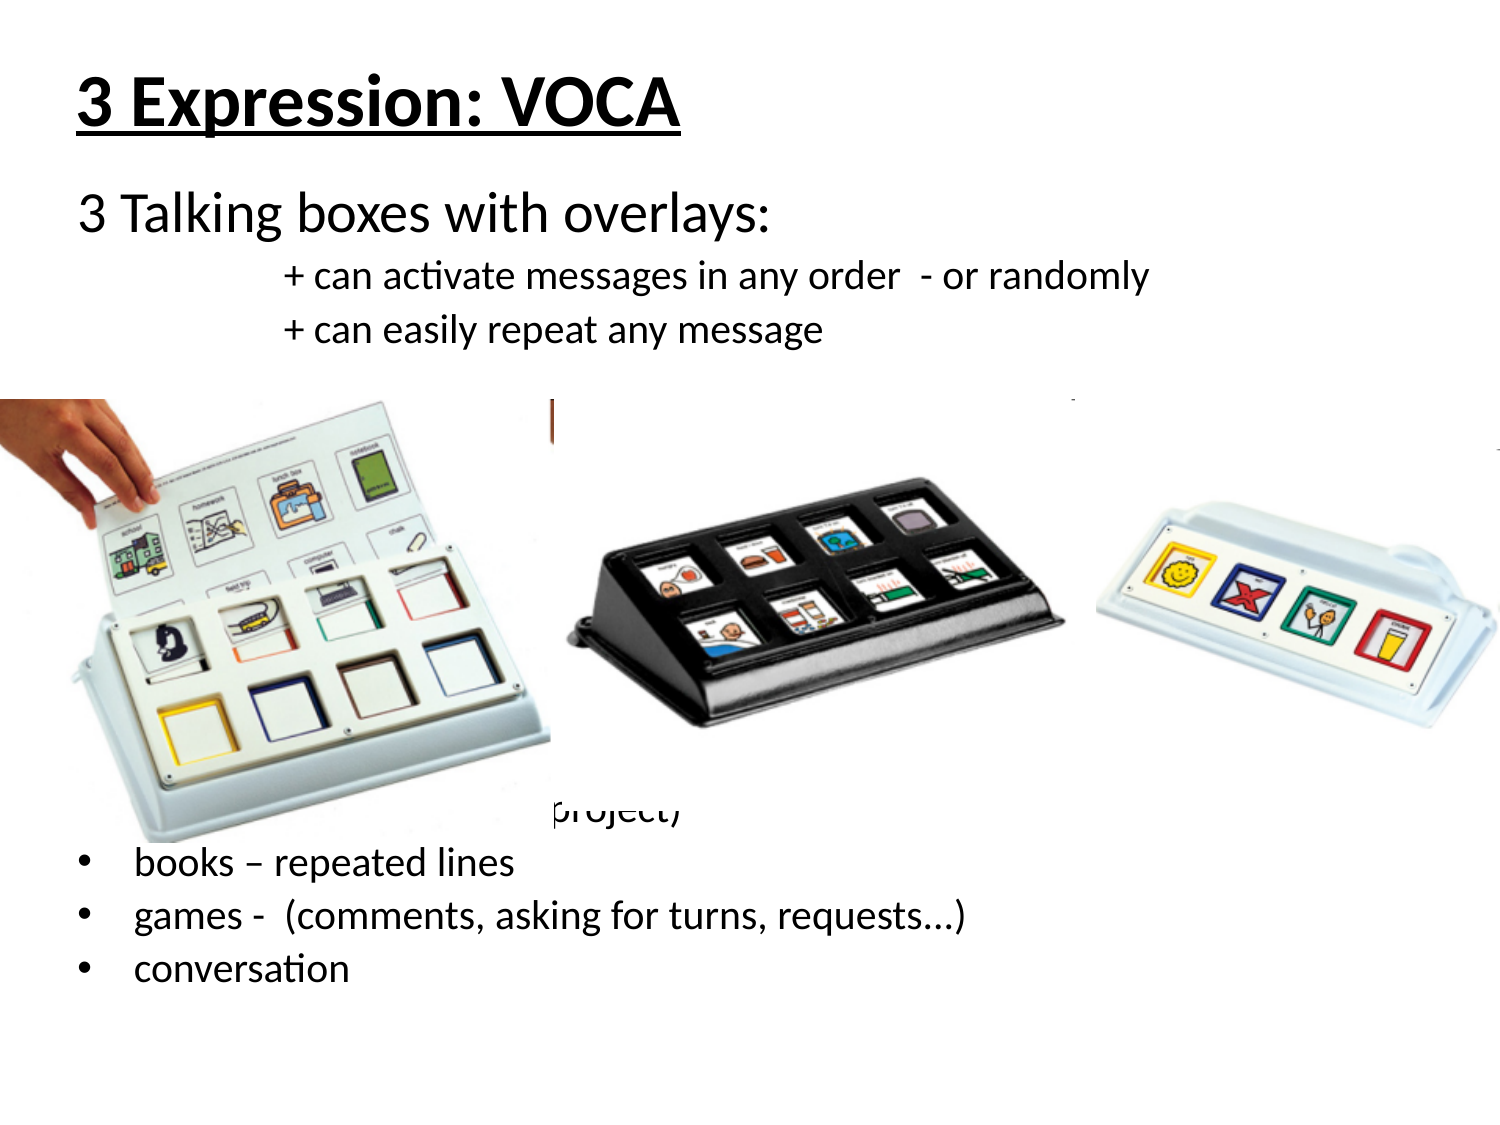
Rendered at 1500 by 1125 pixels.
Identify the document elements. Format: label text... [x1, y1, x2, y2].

picture [0, 399, 554, 843]
title 3 Expression: VOCA [60, 2, 1336, 190]
picture [562, 399, 1076, 811]
list 3 Talking boxes with overlays: + can activate messages in any order - or randomly + can easily repeat any message directions (cooking, arts project) books – repeated lines games - (comments, asking for turns, requests...) conversation [62, 174, 1463, 1100]
picture [1096, 449, 1500, 773]
